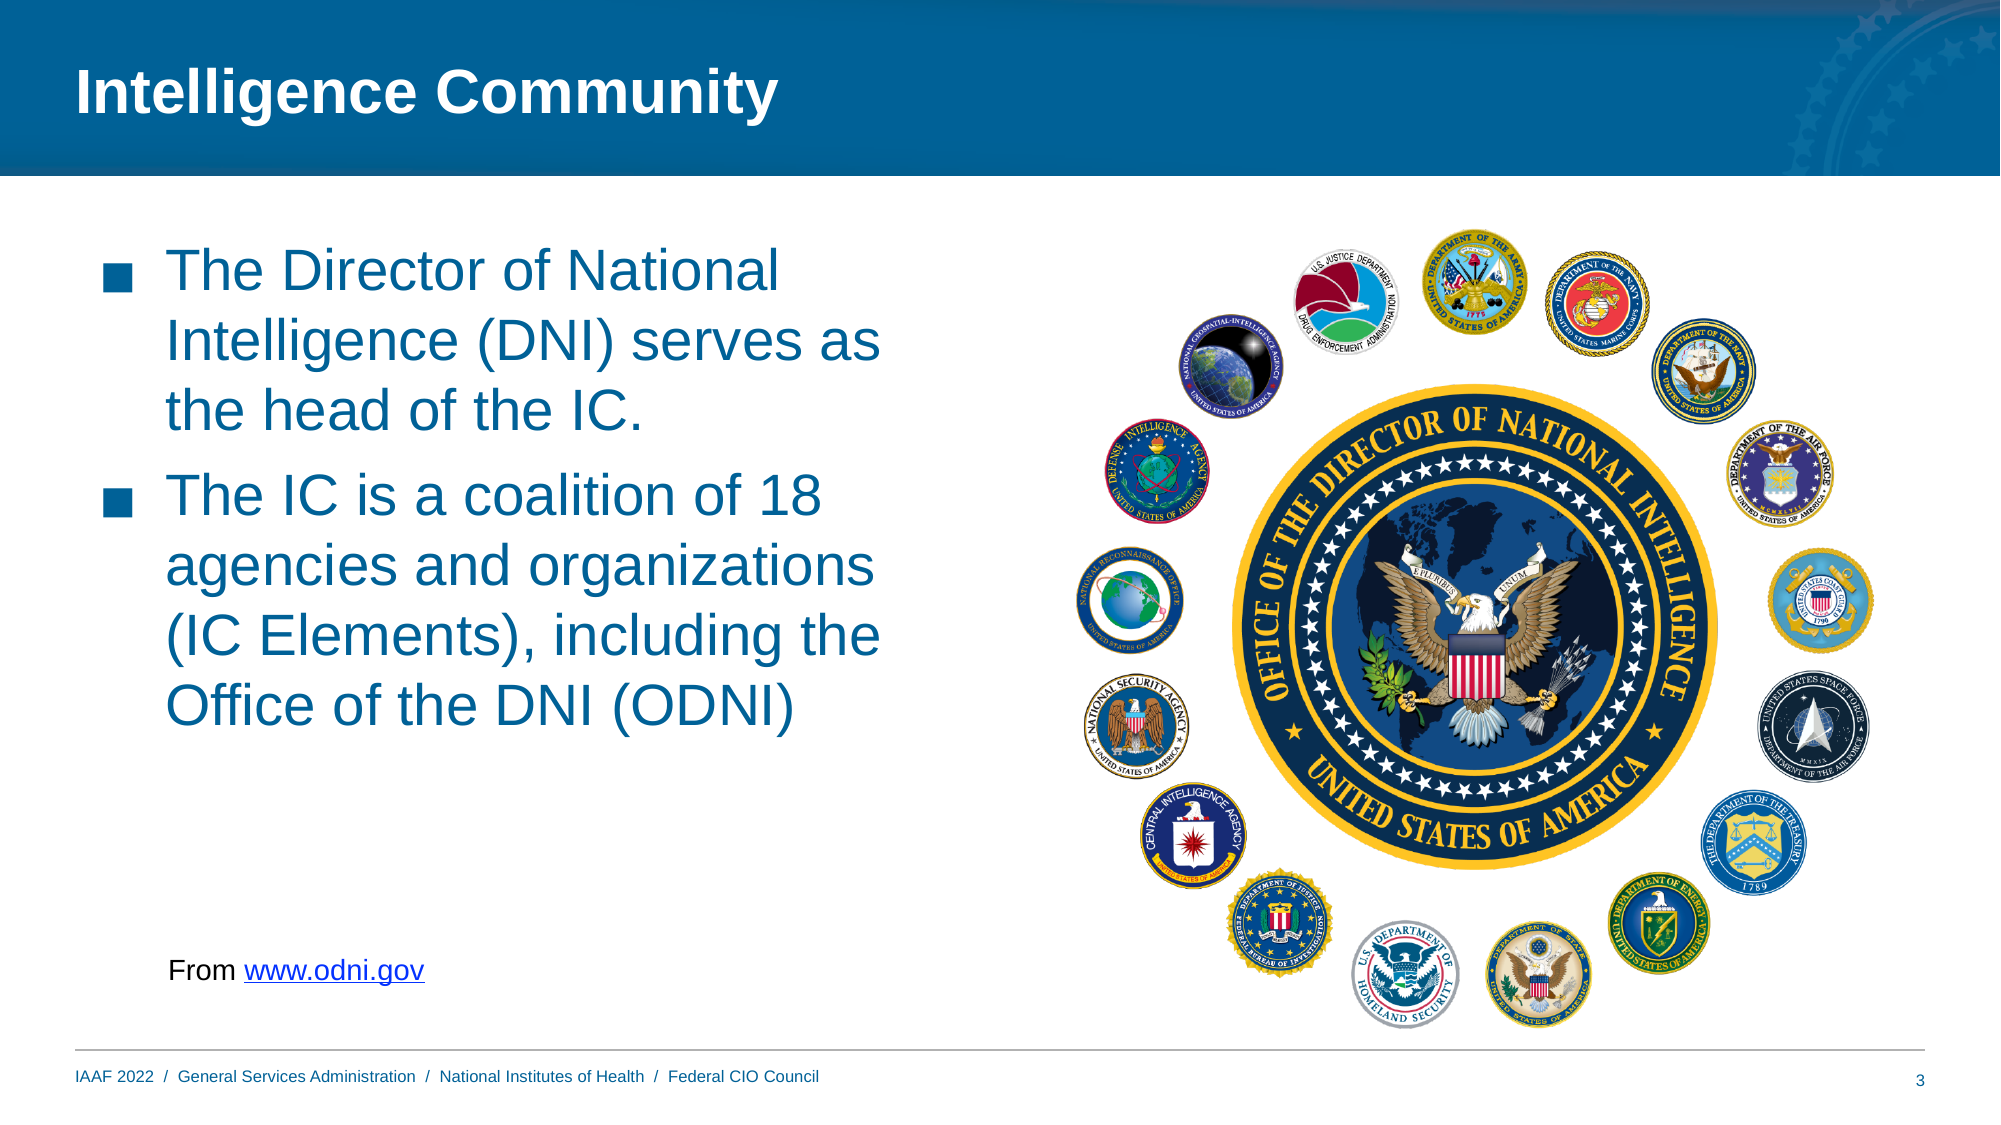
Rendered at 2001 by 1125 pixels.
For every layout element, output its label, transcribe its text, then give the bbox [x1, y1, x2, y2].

slide_number 3 [1880, 1065, 1925, 1095]
picture [0, 0, 2000, 176]
picture [1056, 194, 1889, 1036]
picture [0, 168, 666, 176]
title Intelligence Community [75, 52, 1800, 128]
text_box From www.odni.gov [153, 943, 440, 994]
list The Director of National Intelligence (DNI) serves as the head of the IC. The IC is a coalition of 18 agencies and organizations (IC Elements), including the Office of the DNI (ODNI) [75, 224, 975, 885]
